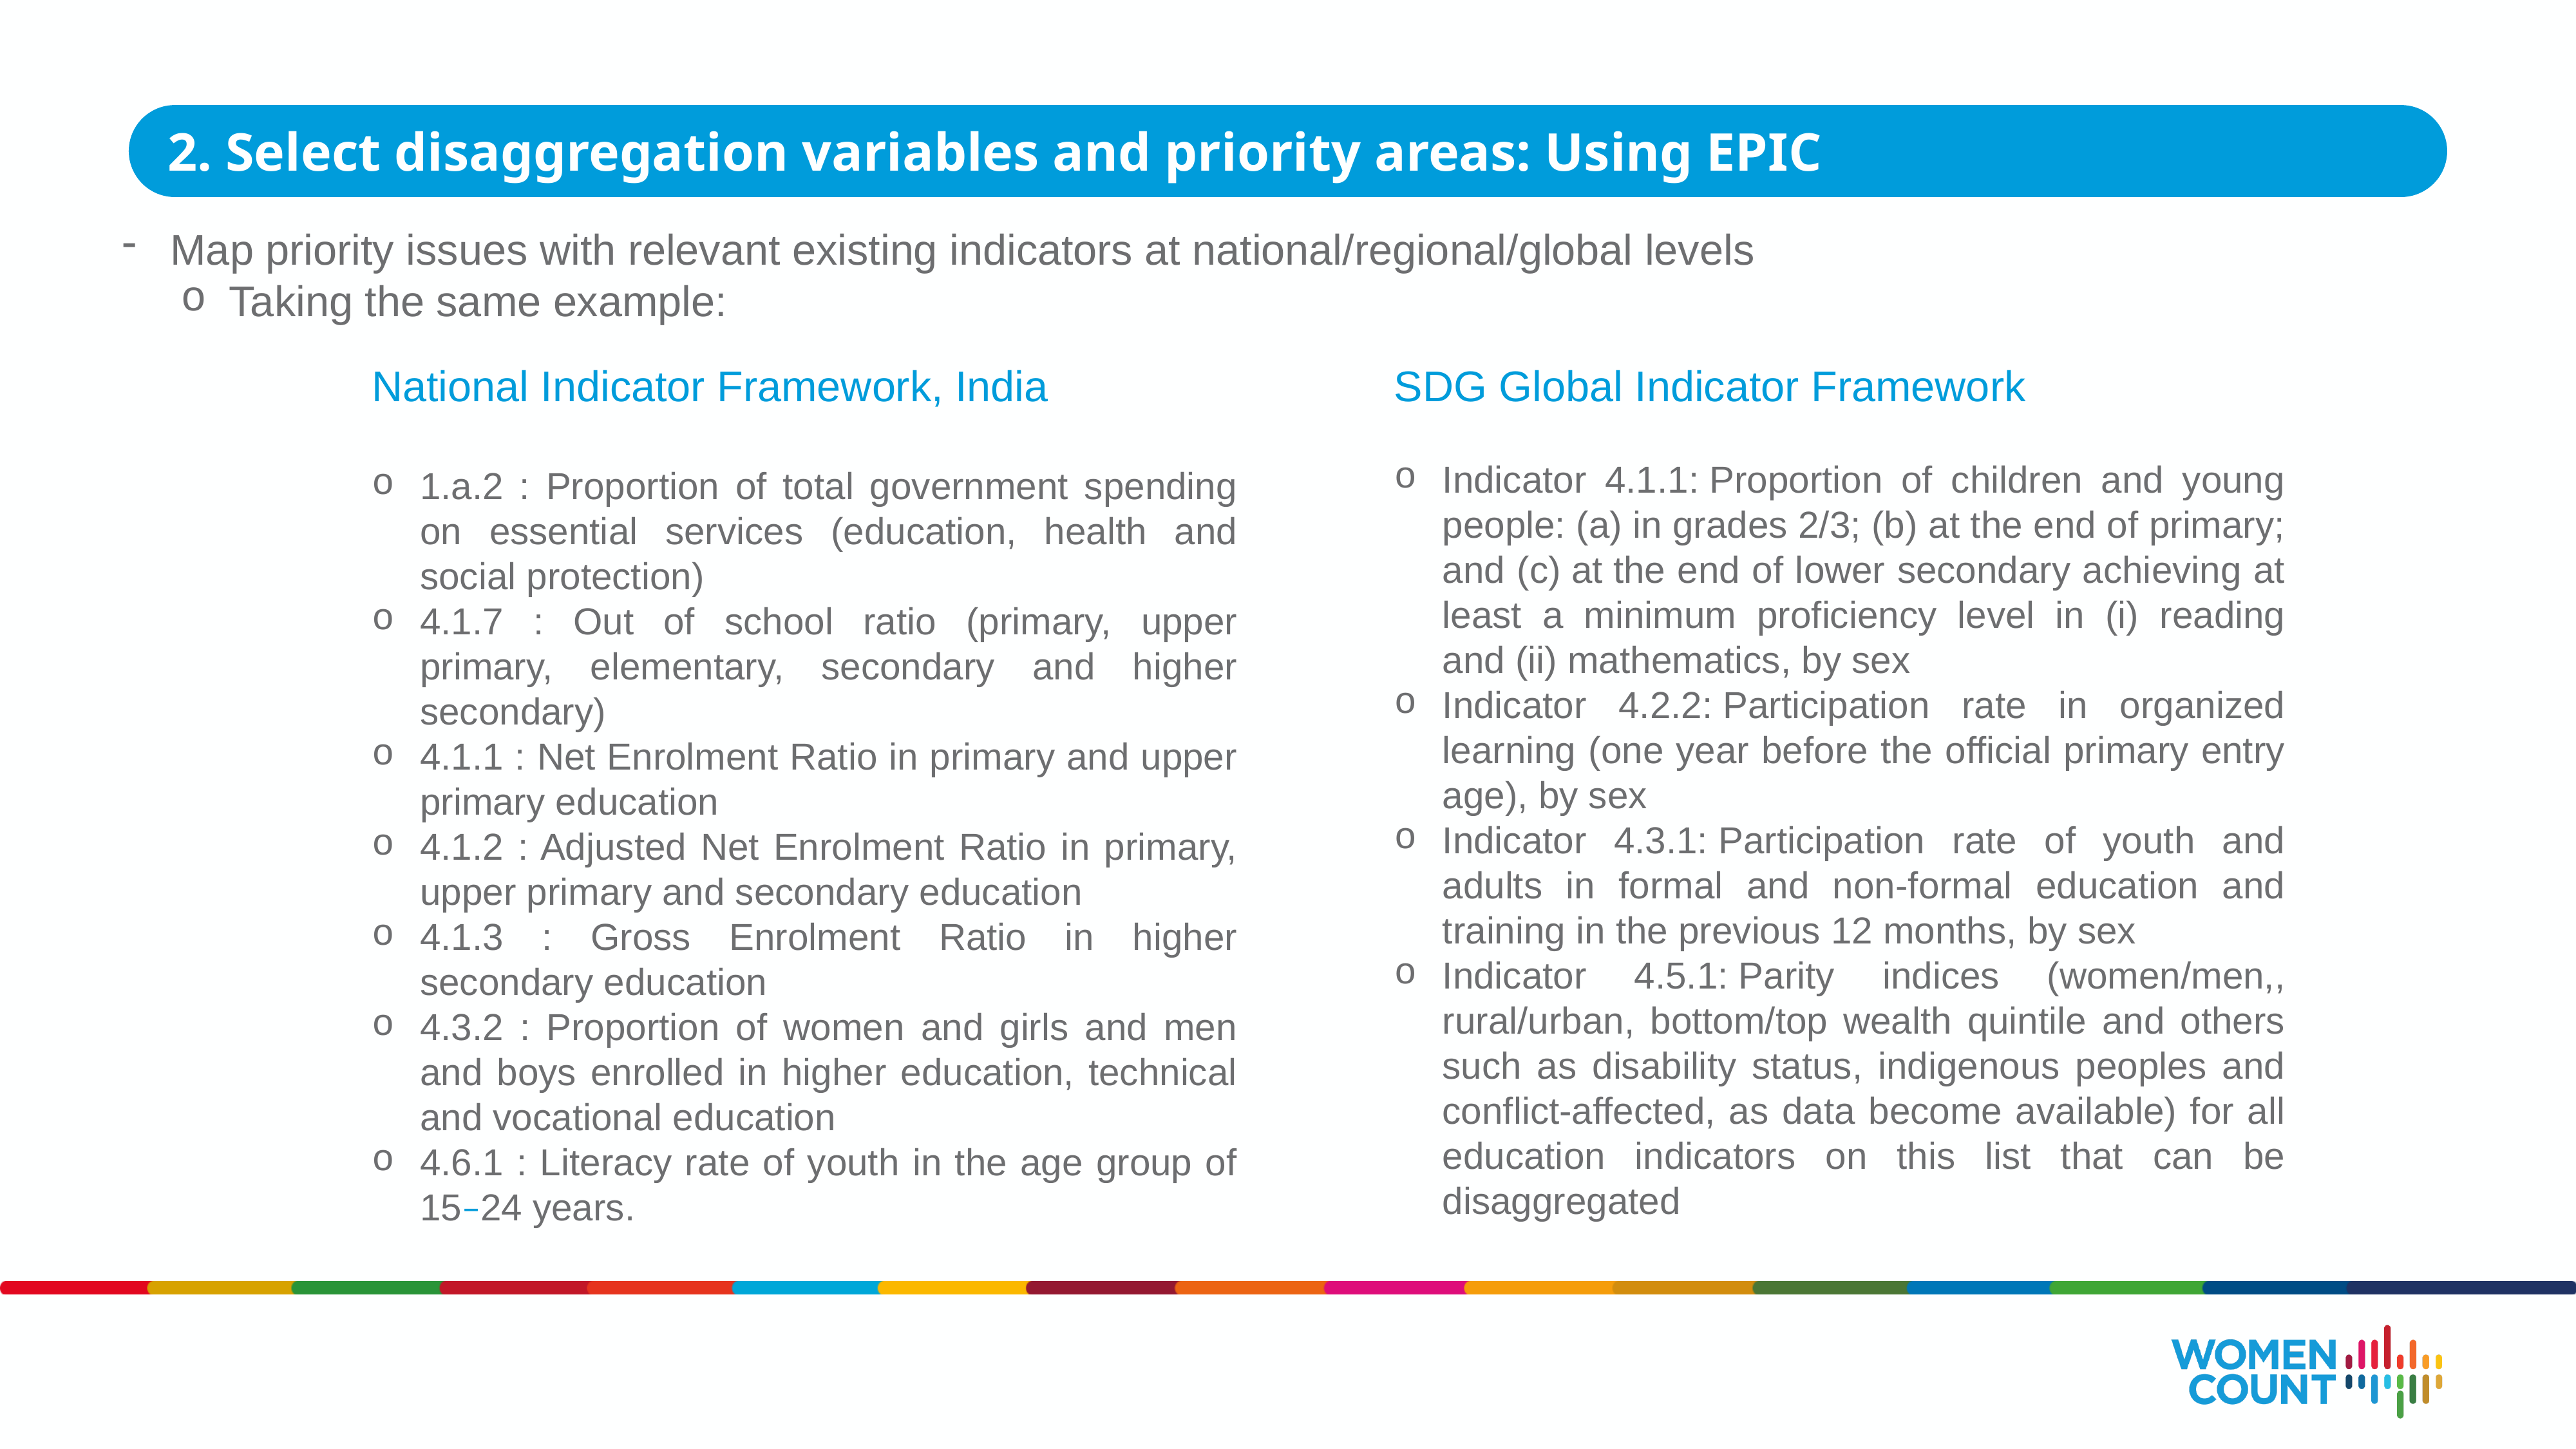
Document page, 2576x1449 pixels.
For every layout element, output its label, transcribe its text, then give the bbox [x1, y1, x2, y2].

text_box Map priority issues with relevant existing indicators at national/regional/global levels Taking the same example: [112, 217, 2047, 433]
list 2. Select disaggregation variables and priority areas: Using EPIC [167, 119, 2411, 182]
text_box SDG Global Indicator Framework Indicator 4.1.1: Proportion of children and young people: (a) in grades 2/3; (b) at the end of primary; and (c) at the end of lower secondary achieving at least a minimum proficiency level in (i) reading and (ii) mathematics, by sex Indicator 4.2.2: Participation rate in organized learning (one year before the official primary entry age), by sex Indicator 4.3.1: Participation rate of youth and adults in formal and non-formal education and training in the previous 12 months, by sex Indicator 4.5.1: Parity indices (women/men,, rural/urban, bottom/top wealth quintile and others such as disability status, indigenous peoples and conflict-affected, as data become available) for all education indicators on this list that can be disaggregated [1384, 354, 2296, 1278]
text_box National Indicator Framework, India 1.a.2 : Proportion of total government spending on essential services (education, health and social protection) 4.1.7 : Out of school ratio (primary, upper primary, elementary, secondary and higher secondary) 4.1.1 : Net Enrolment Ratio in primary and upper primary education 4.1.2 : Adjusted Net Enrolment Ratio in primary, upper primary and secondary education 4.1.3 : Gross Enrolment Ratio in higher secondary education 4.3.2 : Proportion of women and girls and men and boys enrolled in higher education, technical and vocational education 4.6.1 : Literacy rate of youth in the age group of 15–24 years. [362, 354, 1248, 1285]
